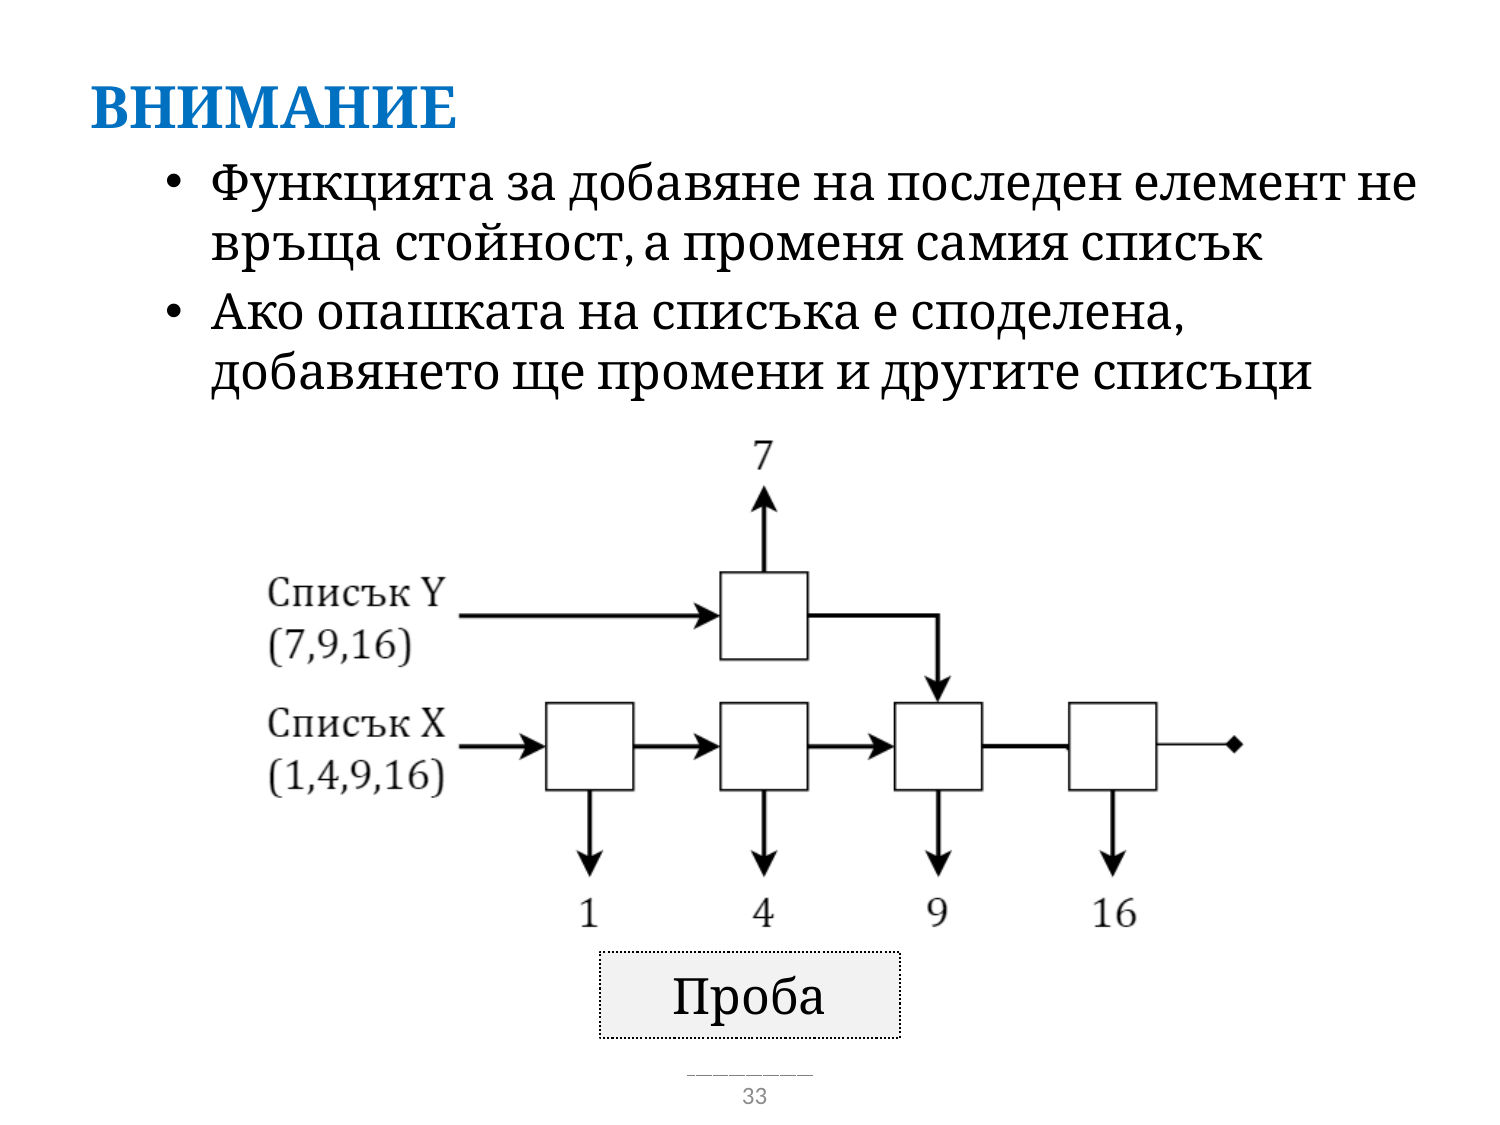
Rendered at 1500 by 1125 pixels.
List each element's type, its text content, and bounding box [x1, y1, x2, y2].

slide_number 33 [579, 1065, 930, 1125]
list Внимание Функцията за добавяне на последен елемент не връща стойност, а променя самия списък Ако опашката на списъка е споделена, добавянето ще промени и другите списъци [75, 62, 1450, 1063]
picture [262, 418, 1263, 947]
text_box Проба [598, 954, 902, 1040]
